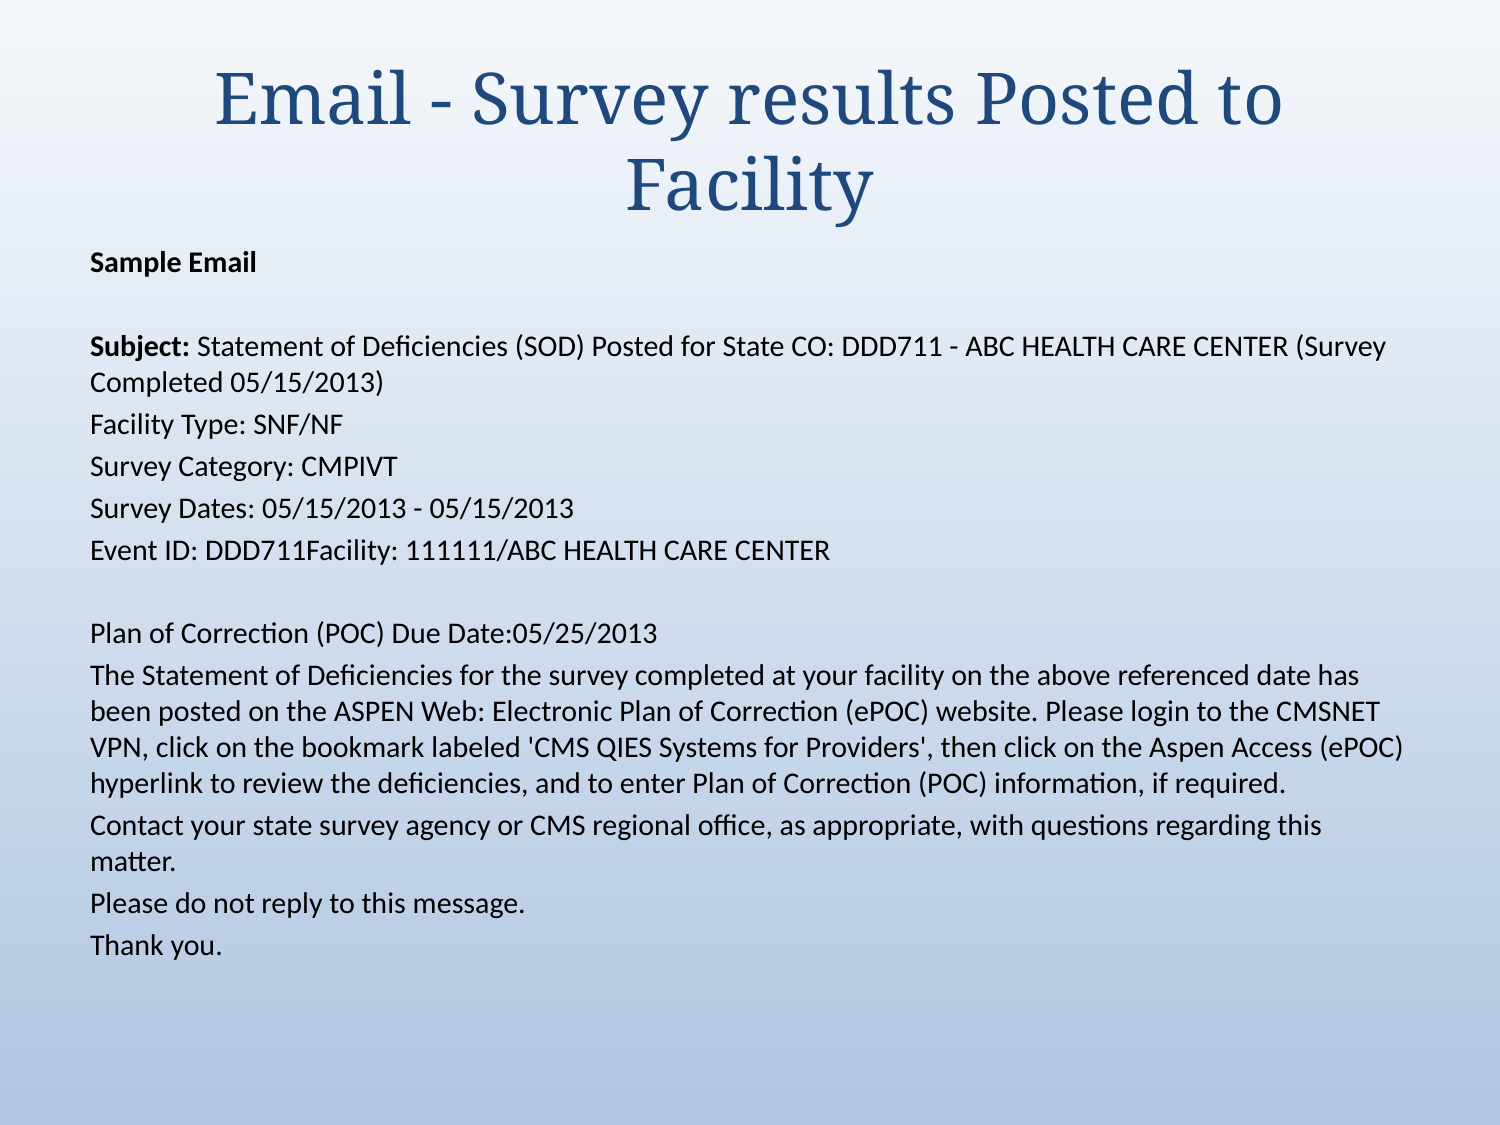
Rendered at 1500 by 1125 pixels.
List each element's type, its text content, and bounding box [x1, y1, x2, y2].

list Sample Email Subject: Statement of Deficiencies (SOD) Posted for State CO: DDD711 - ABC HEALTH CARE CENTER (Survey Completed 05/15/2013) Facility Type: SNF/NF Survey Category: CMPIVT Survey Dates: 05/15/2013 - 05/15/2013 Event ID: DDD711Facility: 111111/ABC HEALTH CARE CENTER Plan of Correction (POC) Due Date:05/25/2013 The Statement of Deficiencies for the survey completed at your facility on the above referenced date has been posted on the ASPEN Web: Electronic Plan of Correction (ePOC) website. Please login to the CMSNET VPN, click on the bookmark labeled 'CMS QIES Systems for Providers', then click on the Aspen Access (ePOC) hyperlink to review the deficiencies, and to enter Plan of Correction (POC) information, if required. Contact your state survey agency or CMS regional office, as appropriate, with questions regarding this matter. Please do not reply to this message. Thank you. [75, 235, 1425, 978]
title Email - Survey results Posted to Facility [75, 45, 1425, 233]
